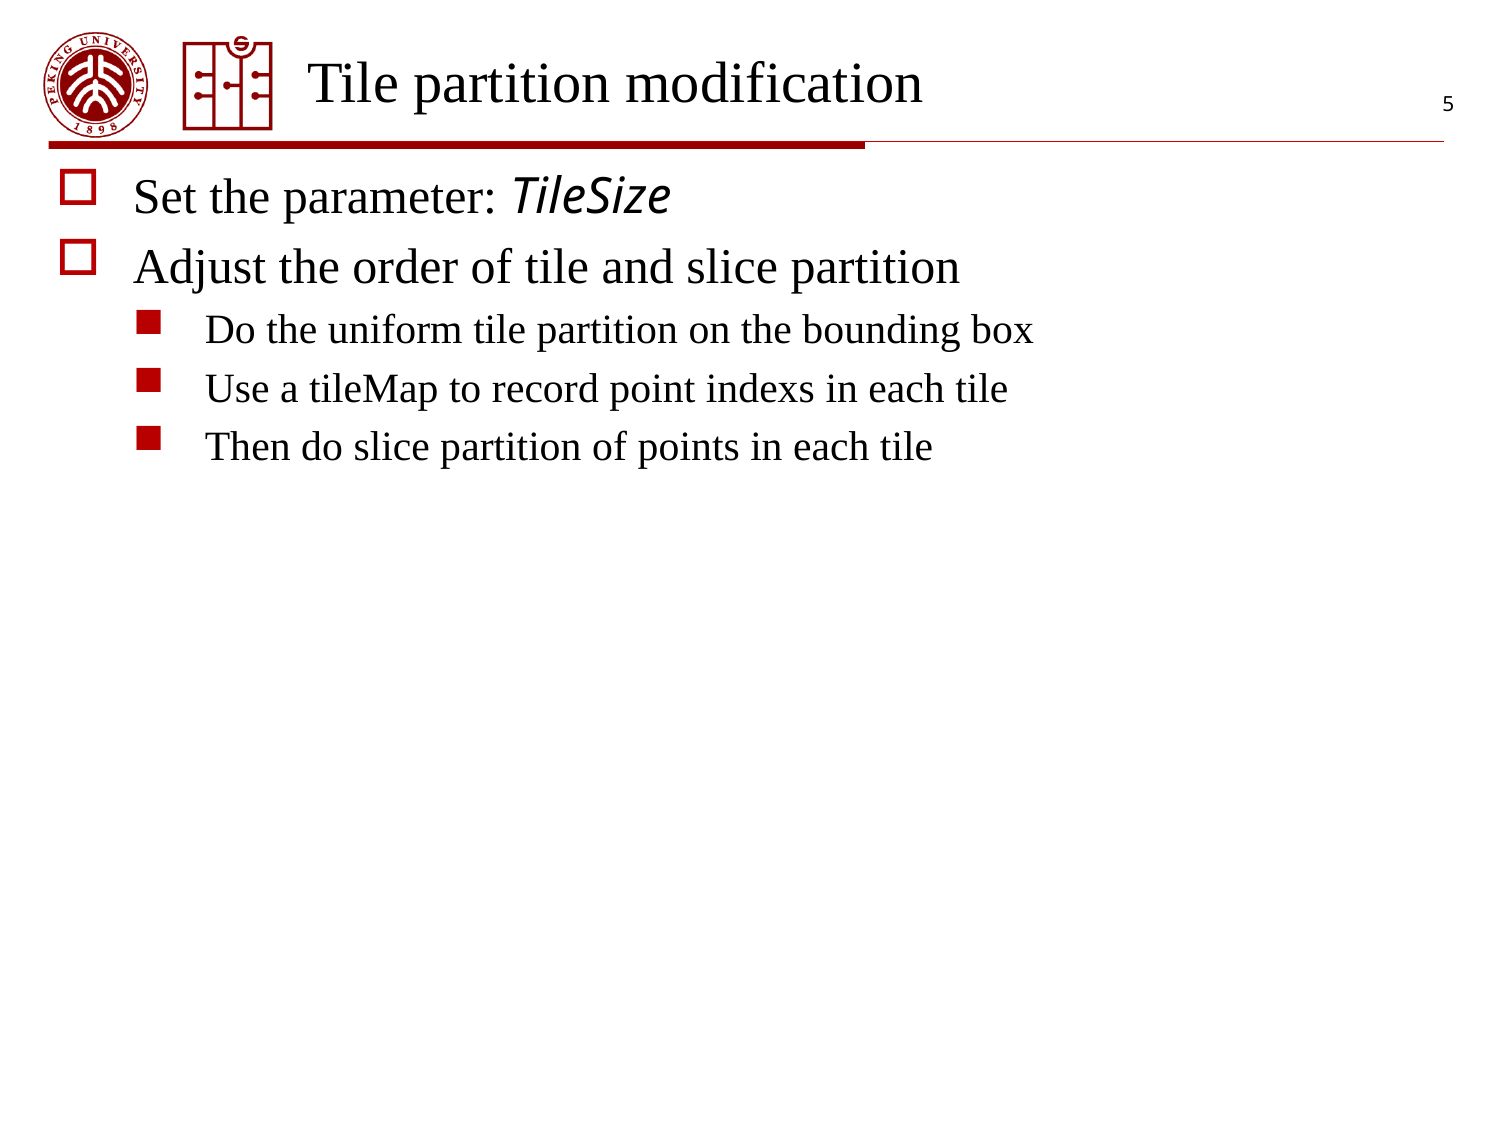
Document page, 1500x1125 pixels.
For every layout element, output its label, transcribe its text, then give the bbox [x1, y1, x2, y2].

title Tile partition modification [292, 30, 1444, 127]
picture [41, 30, 275, 139]
list Set the parameter: TileSize Adjust the order of tile and slice partition Do the uniform tile partition on the bounding box Use a tileMap to record point indexs in each tile Then do slice partition of points in each tile [41, 156, 1452, 999]
footer 5 [1148, 48, 1469, 127]
